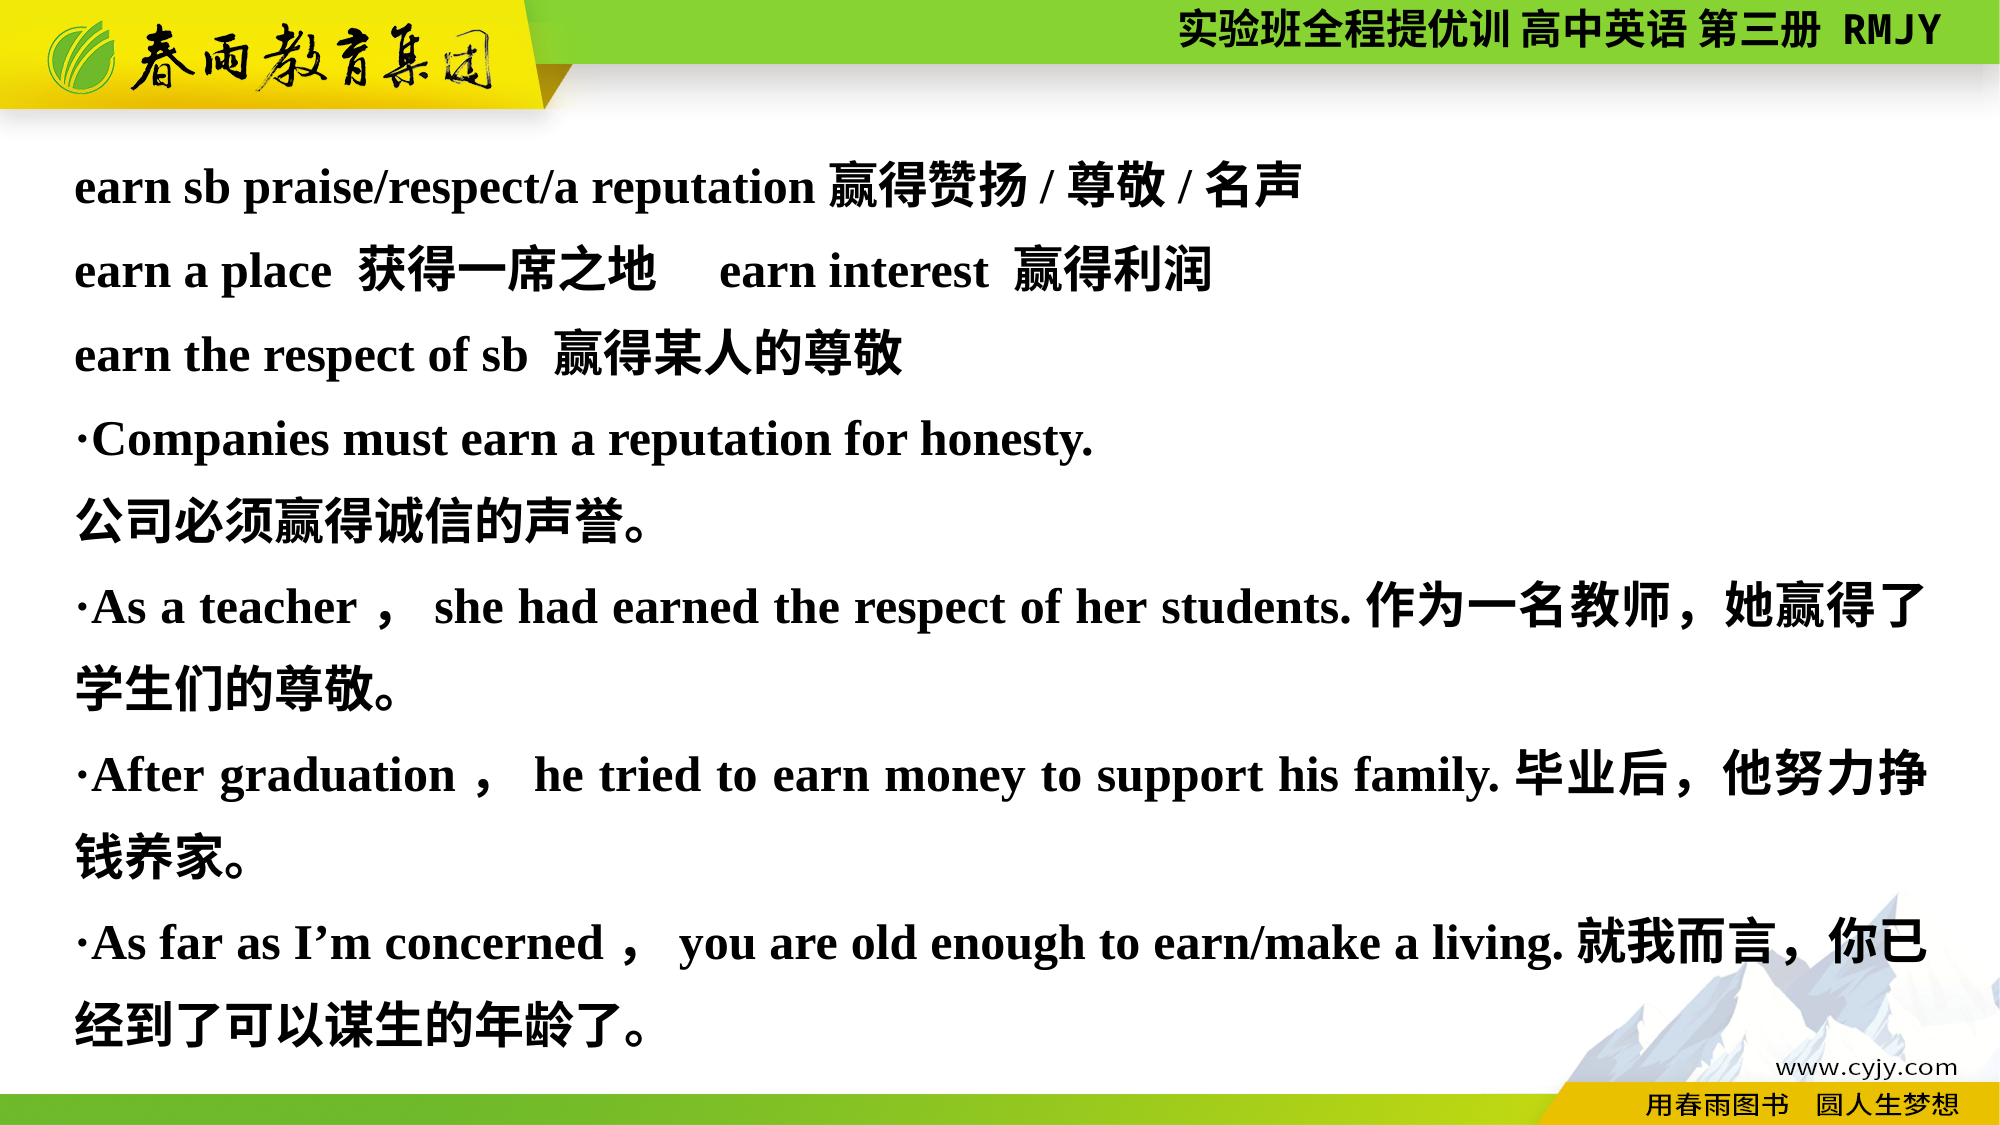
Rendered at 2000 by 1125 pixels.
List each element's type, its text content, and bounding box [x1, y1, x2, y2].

picture [0, 0, 2000, 1125]
list earn sb praise/respect/a reputation赢得赞扬/尊敬/名声 earn a place 获得一席之地 earn interest 赢得利润 earn the respect of sb 赢得某人的尊敬 ·Companies must earn a reputation for honesty. 公司必须赢得诚信的声誉。 ·As a teacher，she had earned the respect of her students.作为一名教师，她赢得了学生们的尊敬。 ·After graduation，he tried to earn money to support his family.毕业后，他努力挣钱养家。 ·As far as I’m concerned，you are old enough to earn/make a living.就我而言，你已经到了可以谋生的年龄了。 [59, 122, 1944, 1061]
